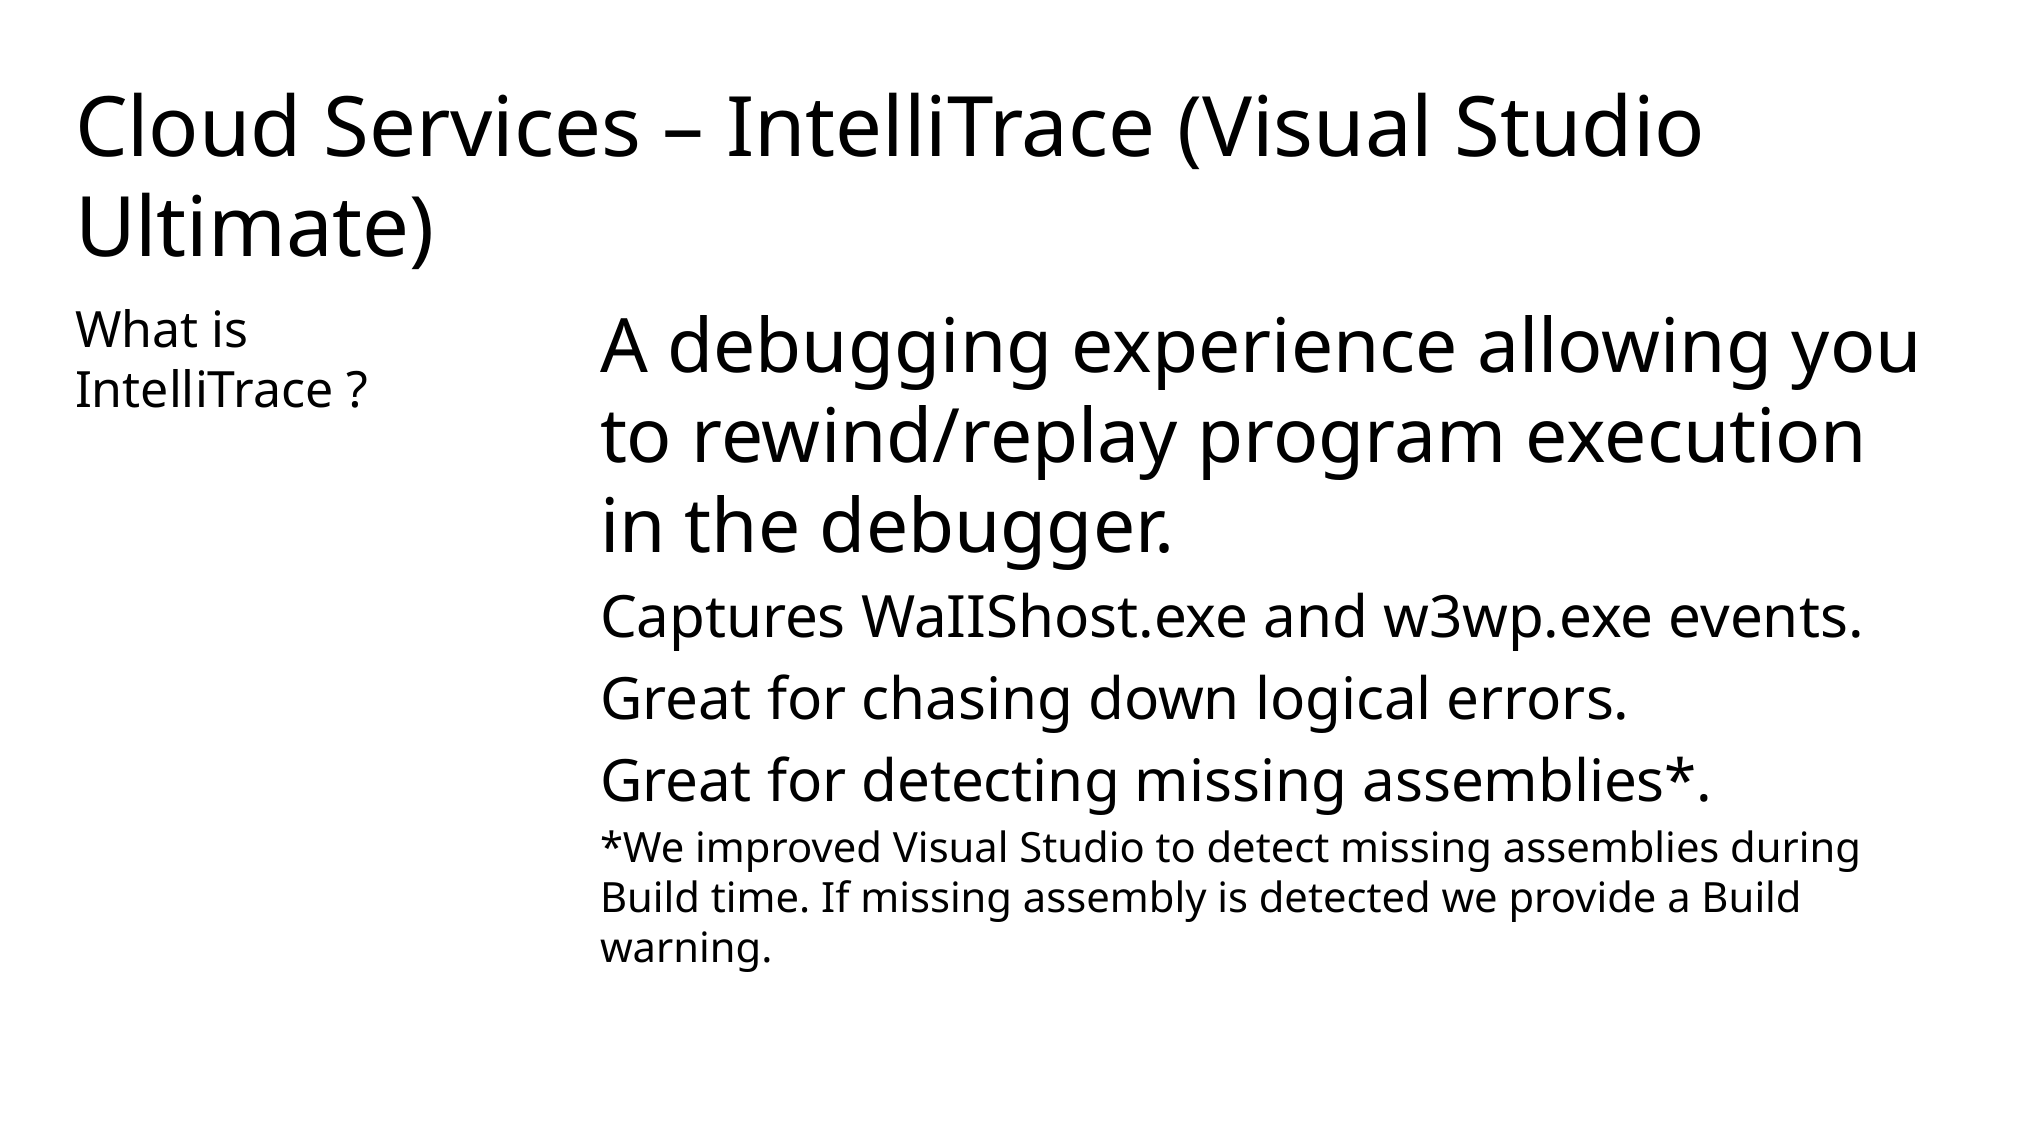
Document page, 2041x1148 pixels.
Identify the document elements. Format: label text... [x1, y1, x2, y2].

list What is IntelliTrace ? [45, 273, 496, 1099]
list A debugging experience allowing you to rewind/replay program execution in the debugger. Captures WaIIShost.exe and w3wp.exe events. Great for chasing down logical errors. Great for detecting missing assemblies*. *We improved Visual Studio to detect missing assemblies during Build time. If missing assembly is detected we provide a Build warning. [570, 273, 1996, 1099]
title Cloud Services – IntelliTrace (Visual Studio Ultimate) [45, 48, 1996, 199]
